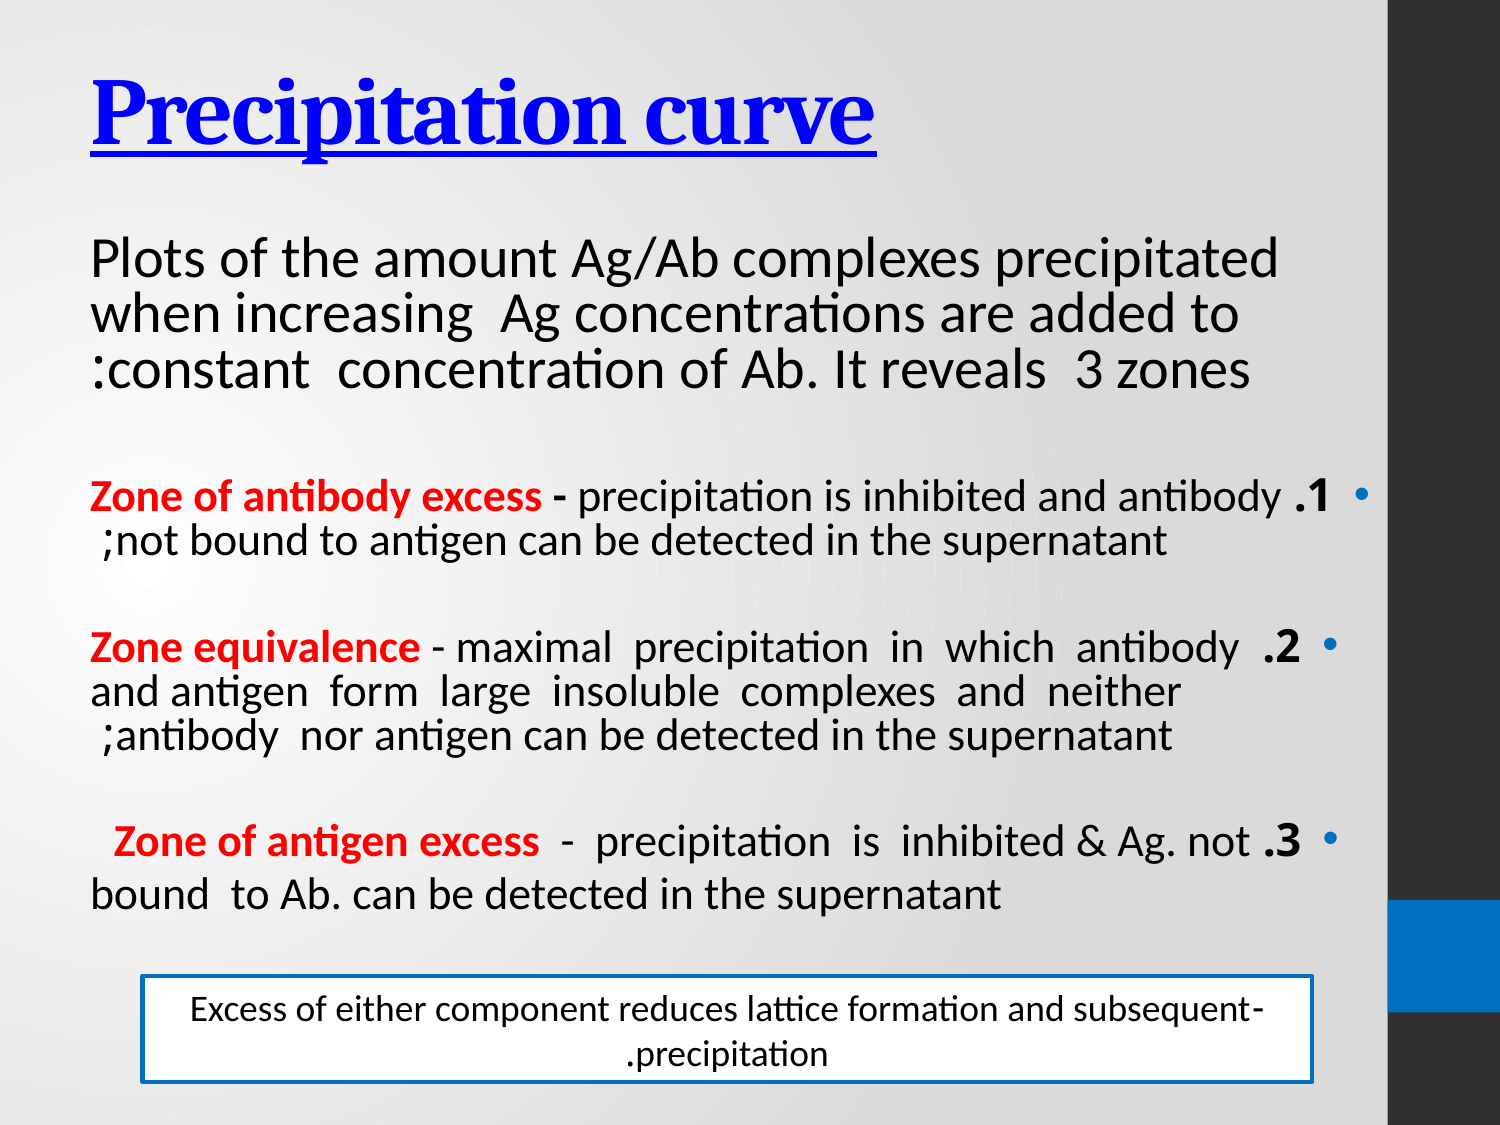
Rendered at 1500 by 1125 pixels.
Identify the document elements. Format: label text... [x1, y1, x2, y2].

text_box -Excess of either component reduces lattice formation and subsequent precipitation. [140, 974, 1314, 1084]
list Plots of the amount Ag/Ab complexes precipitated when increasing Ag concentrations are added to constant concentration of Ab. It reveals 3 zones: 1. Zone of antibody excess - precipitation is inhibited and antibody not bound to antigen can be detected in the supernatant; 2. Zone equivalence - maximal precipitation in which antibody and antigen form large insoluble complexes and neither antibody nor antigen can be detected in the supernatant; 3. Zone of antigen excess - precipitation is inhibited & Ag. not bound to Ab. can be detected in the supernatant [75, 224, 1425, 1088]
title Precipitation curve [75, 12, 1425, 200]
